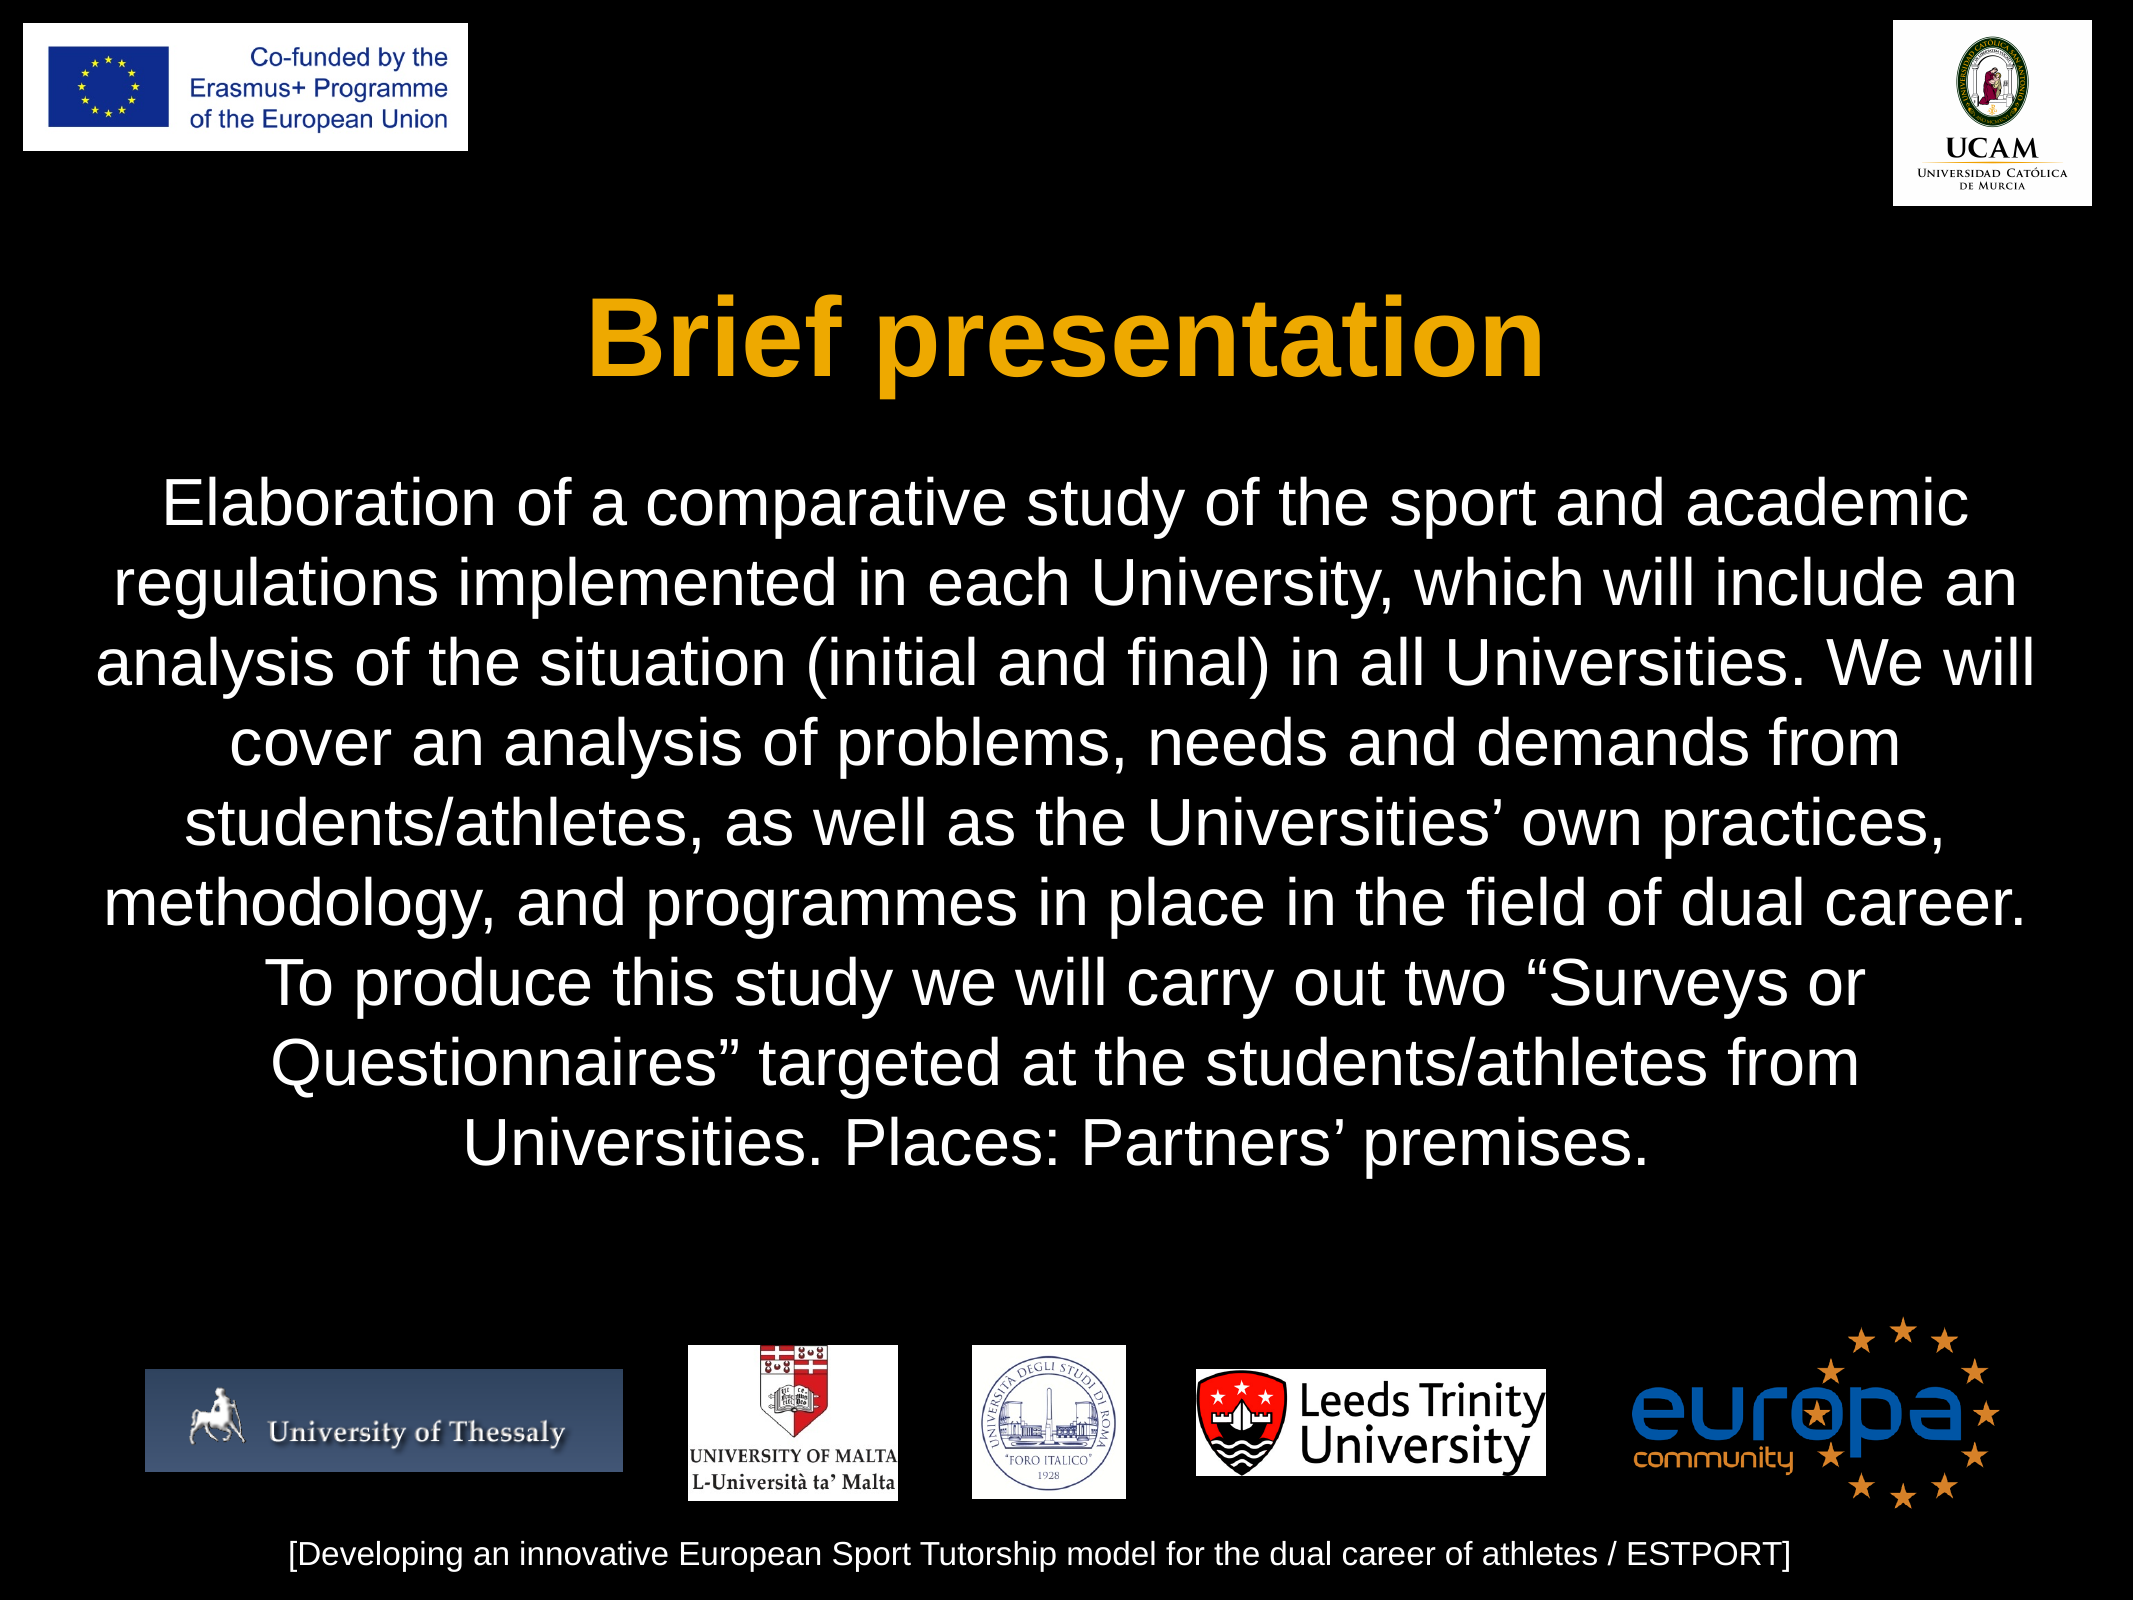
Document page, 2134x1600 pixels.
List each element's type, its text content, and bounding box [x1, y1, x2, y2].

picture [145, 1368, 623, 1473]
text_box Elaboration of a comparative study of the sport and academic regulations implemented in each University, which will include an analysis of the situation (initial and final) in all Universities. We will cover an analysis of problems, needs and demands from students/athletes, as well as the Universities’ own practices, methodology, and programmes in place in the field of dual career. To produce this study we will carry out two “Surveys or Questionnaires” targeted at the students/athletes from Universities. Places: Partners’ premises. [74, 452, 2059, 1186]
picture [1196, 1368, 1547, 1476]
picture [971, 1345, 1126, 1500]
picture [23, 23, 468, 151]
picture [1893, 20, 2092, 207]
text_box [Developing an innovative European Sport Tutorship model for the dual career of athletes / ESTPORT] [62, 1525, 2020, 1580]
picture [688, 1345, 899, 1501]
picture [1631, 1316, 2001, 1509]
text_box Brief presentation [74, 257, 2059, 406]
